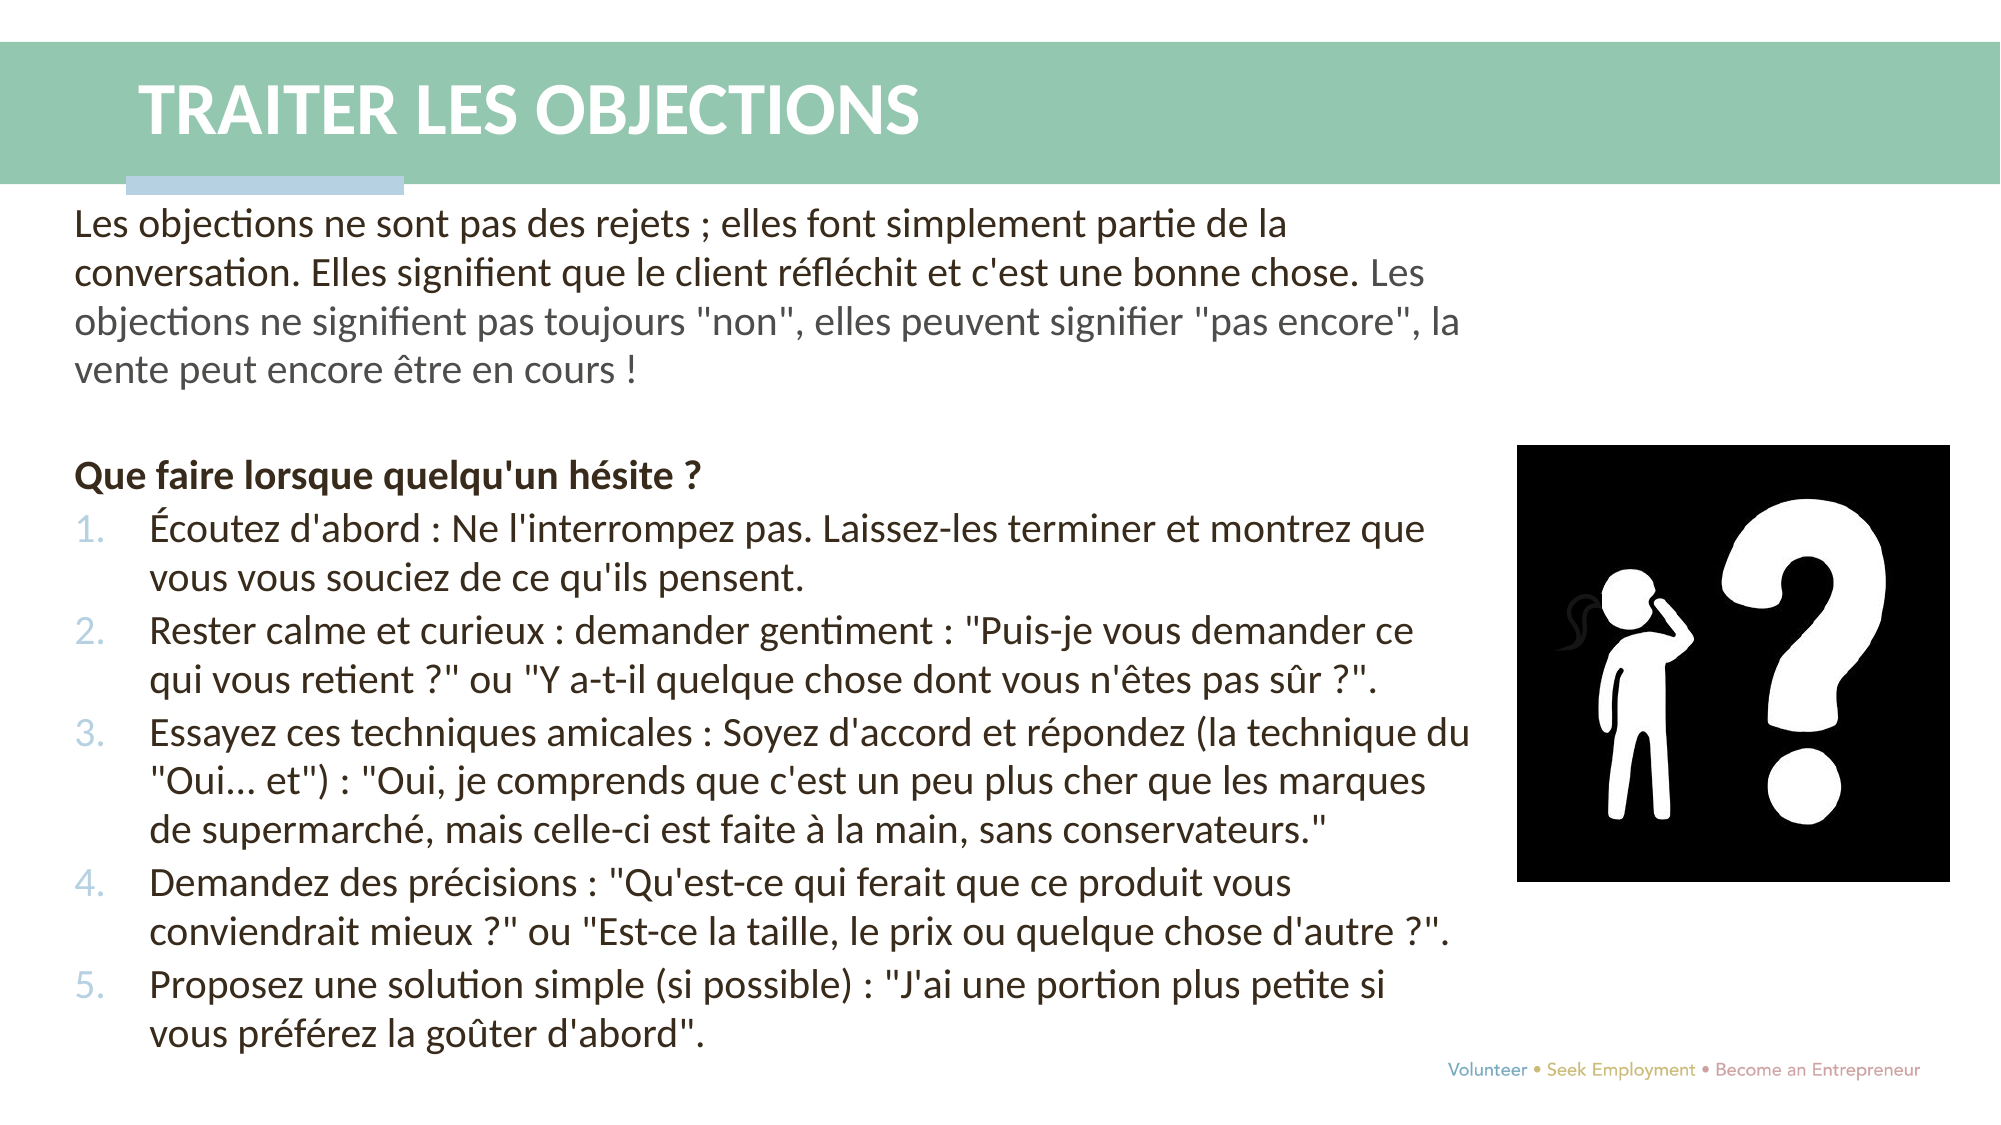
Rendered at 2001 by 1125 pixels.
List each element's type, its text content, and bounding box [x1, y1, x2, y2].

list Les objections ne sont pas des rejets ; elles font simplement partie de la conversation. Elles signifient que le client réfléchit et c'est une bonne chose. Les objections ne signifient pas toujours "non", elles peuvent signifier "pas encore", la vente peut encore être en cours ! Que faire lorsque quelqu'un hésite ? Écoutez d'abord : Ne l'interrompez pas. Laissez-les terminer et montrez que vous vous souciez de ce qu'ils pensent. Rester calme et curieux : demander gentiment : "Puis-je vous demander ce qui vous retient ?" ou "Y a-t-il quelque chose dont vous n'êtes pas sûr ?". Essayez ces techniques amicales : Soyez d'accord et répondez (la technique du "Oui... et") : "Oui, je comprends que c'est un peu plus cher que les marques de supermarché, mais celle-ci est faite à la main, sans conservateurs." Demandez des précisions : "Qu'est-ce qui ferait que ce produit vous conviendrait mieux ?" ou "Est-ce la taille, le prix ou quelque chose d'autre ?". Proposez une solution simple (si possible) : "J'ai une portion plus petite si vous préférez la goûter d'abord". [59, 189, 1489, 936]
list TRAITER LES OBJECTIONS [123, 51, 1913, 170]
picture [1418, 1046, 1971, 1103]
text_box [1517, 445, 1950, 882]
